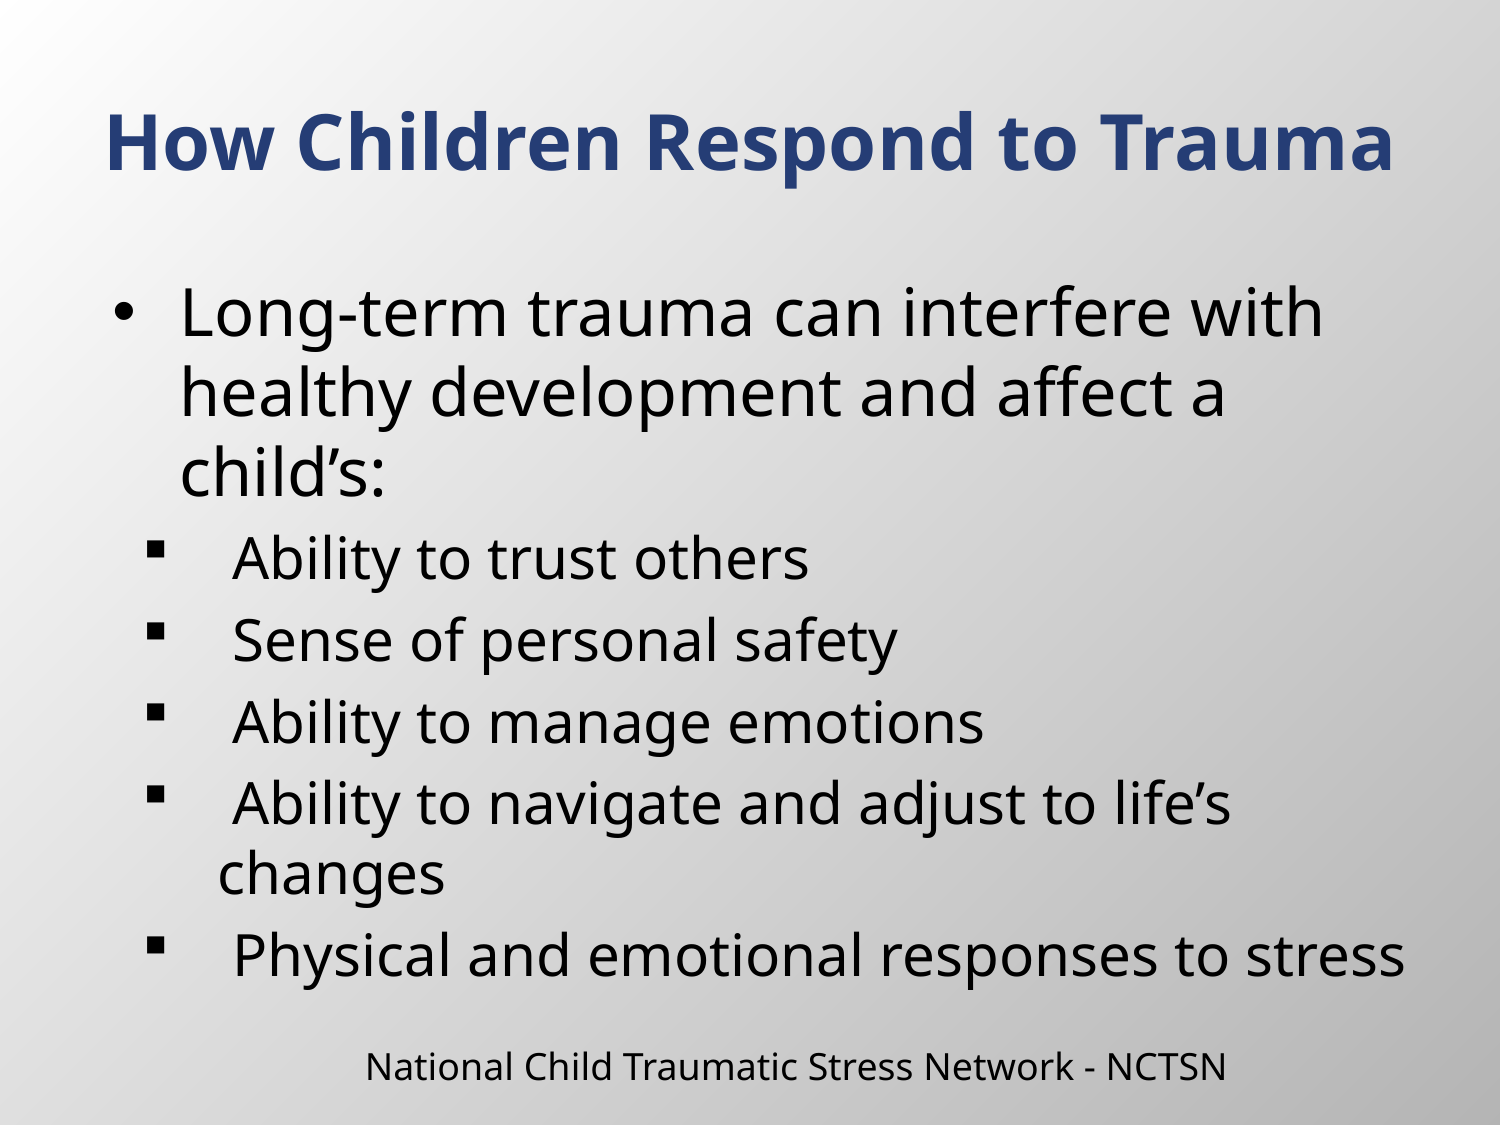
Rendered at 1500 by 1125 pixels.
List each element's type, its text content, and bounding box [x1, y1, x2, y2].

list Long-term trauma can interfere with healthy development and affect a child’s: Ability to trust others Sense of personal safety Ability to manage emotions Ability to navigate and adjust to life’s changes Physical and emotional responses to stress [75, 262, 1425, 1035]
title How Children Respond to Trauma [75, 45, 1425, 233]
text_box National Child Traumatic Stress Network - NCTSN [349, 1035, 1457, 1096]
